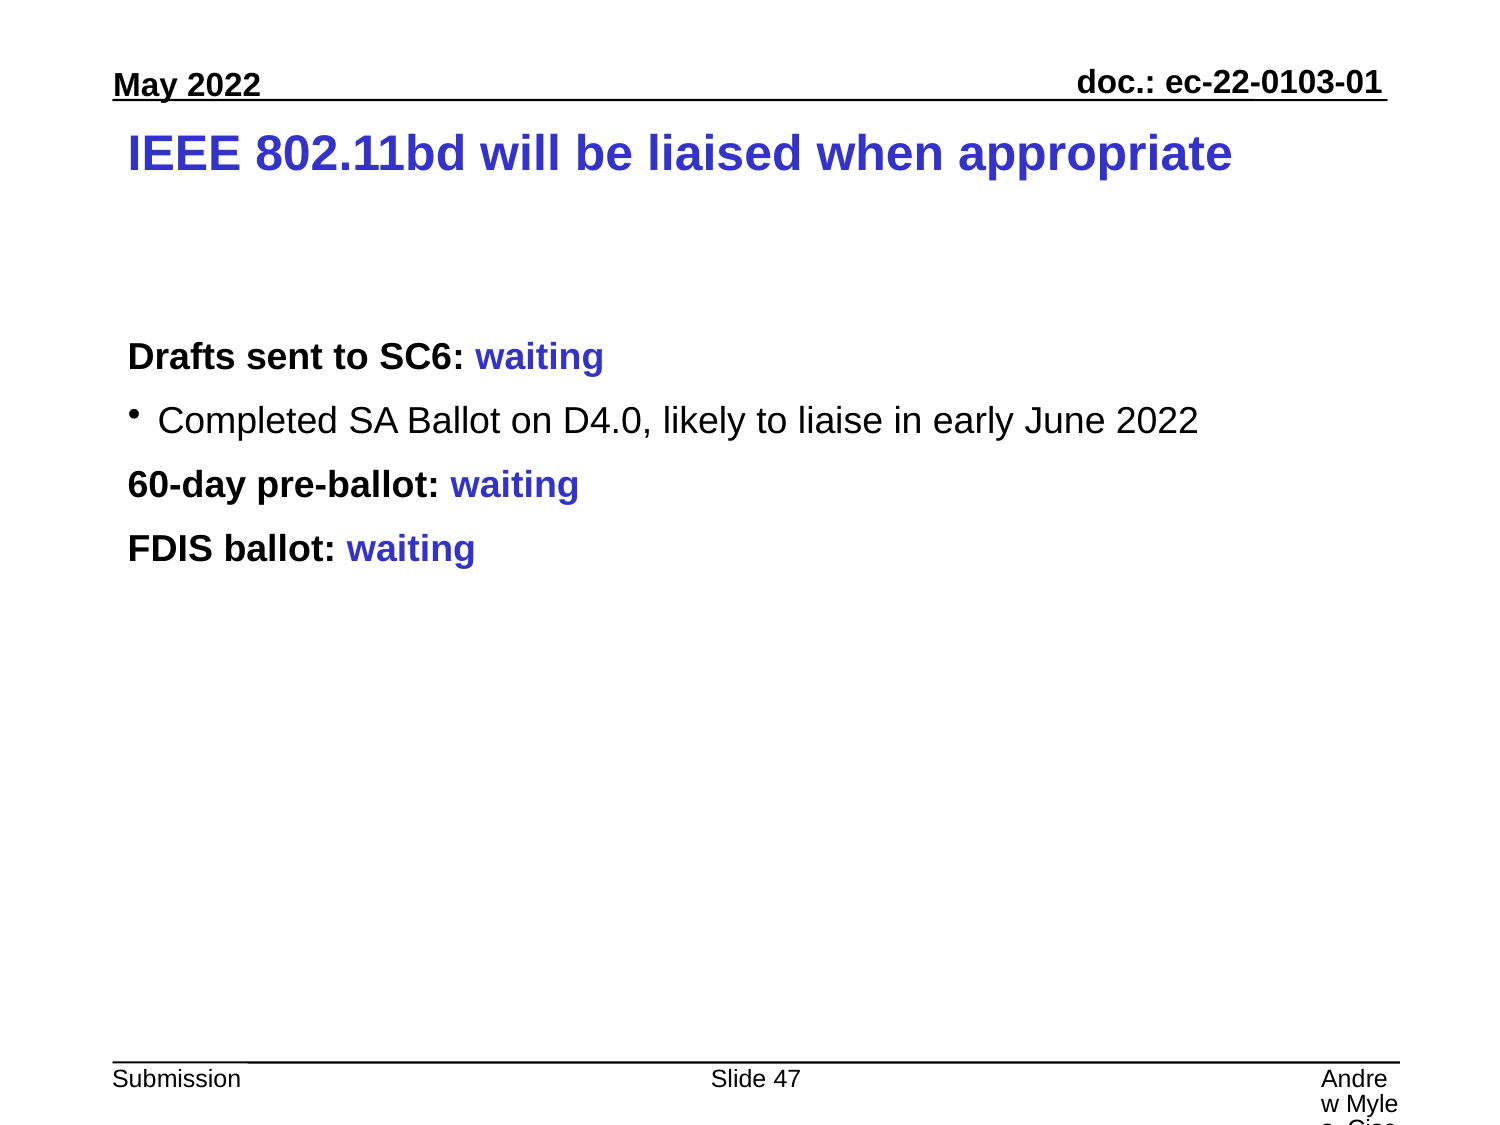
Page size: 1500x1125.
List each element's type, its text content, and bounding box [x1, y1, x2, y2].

list Drafts sent to SC6: waiting Completed SA Ballot on D4.0, likely to liaise in early June 2022 60-day pre-ballot: waiting FDIS ballot: waiting [112, 324, 1388, 1000]
slide_number Slide 47 [709, 1061, 803, 1093]
footer Andrew Myles, Cisco [1320, 1061, 1402, 1093]
title IEEE 802.11bd will be liaised when appropriate [112, 112, 1388, 288]
